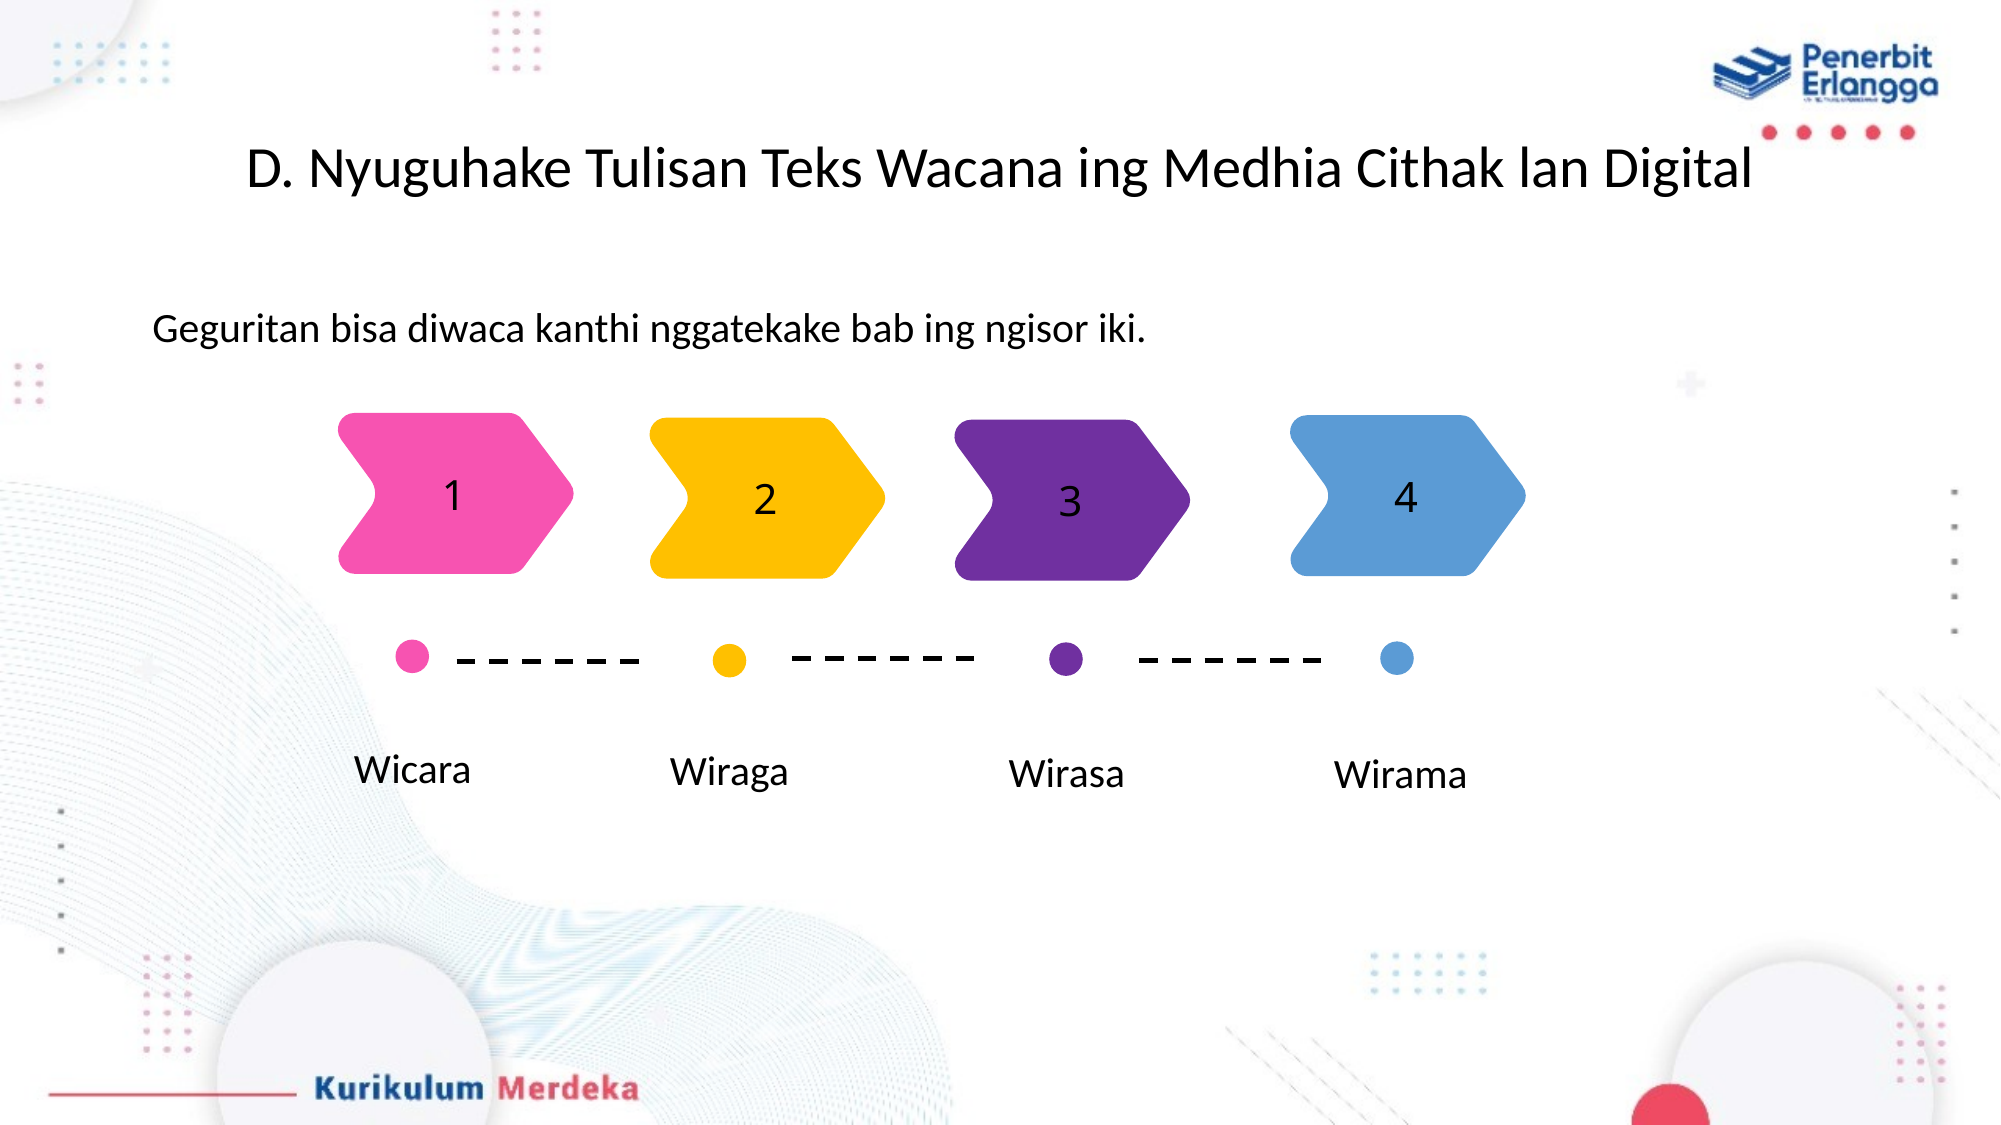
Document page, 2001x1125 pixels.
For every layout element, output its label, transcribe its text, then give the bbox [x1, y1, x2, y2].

text_box [395, 639, 430, 674]
text_box Wicara [203, 714, 623, 819]
text_box 4 [1290, 415, 1526, 577]
text_box [1049, 642, 1083, 676]
title D. Nyuguhake Tulisan Teks Wacana ing Medhia Cithak lan Digital [137, 59, 1863, 278]
text_box [712, 643, 747, 678]
picture [0, 0, 2001, 1125]
text_box Wiraga [520, 717, 939, 821]
text_box Wirasa [857, 719, 1277, 823]
text_box Wirama [1191, 720, 1611, 824]
text_box [1380, 641, 1414, 675]
text_box 2 [649, 417, 886, 579]
text_box 1 [337, 412, 574, 574]
list Geguritan bisa diwaca kanthi nggatekake bab ing ngisor iki. [137, 299, 1863, 1014]
text_box 3 [954, 419, 1191, 581]
